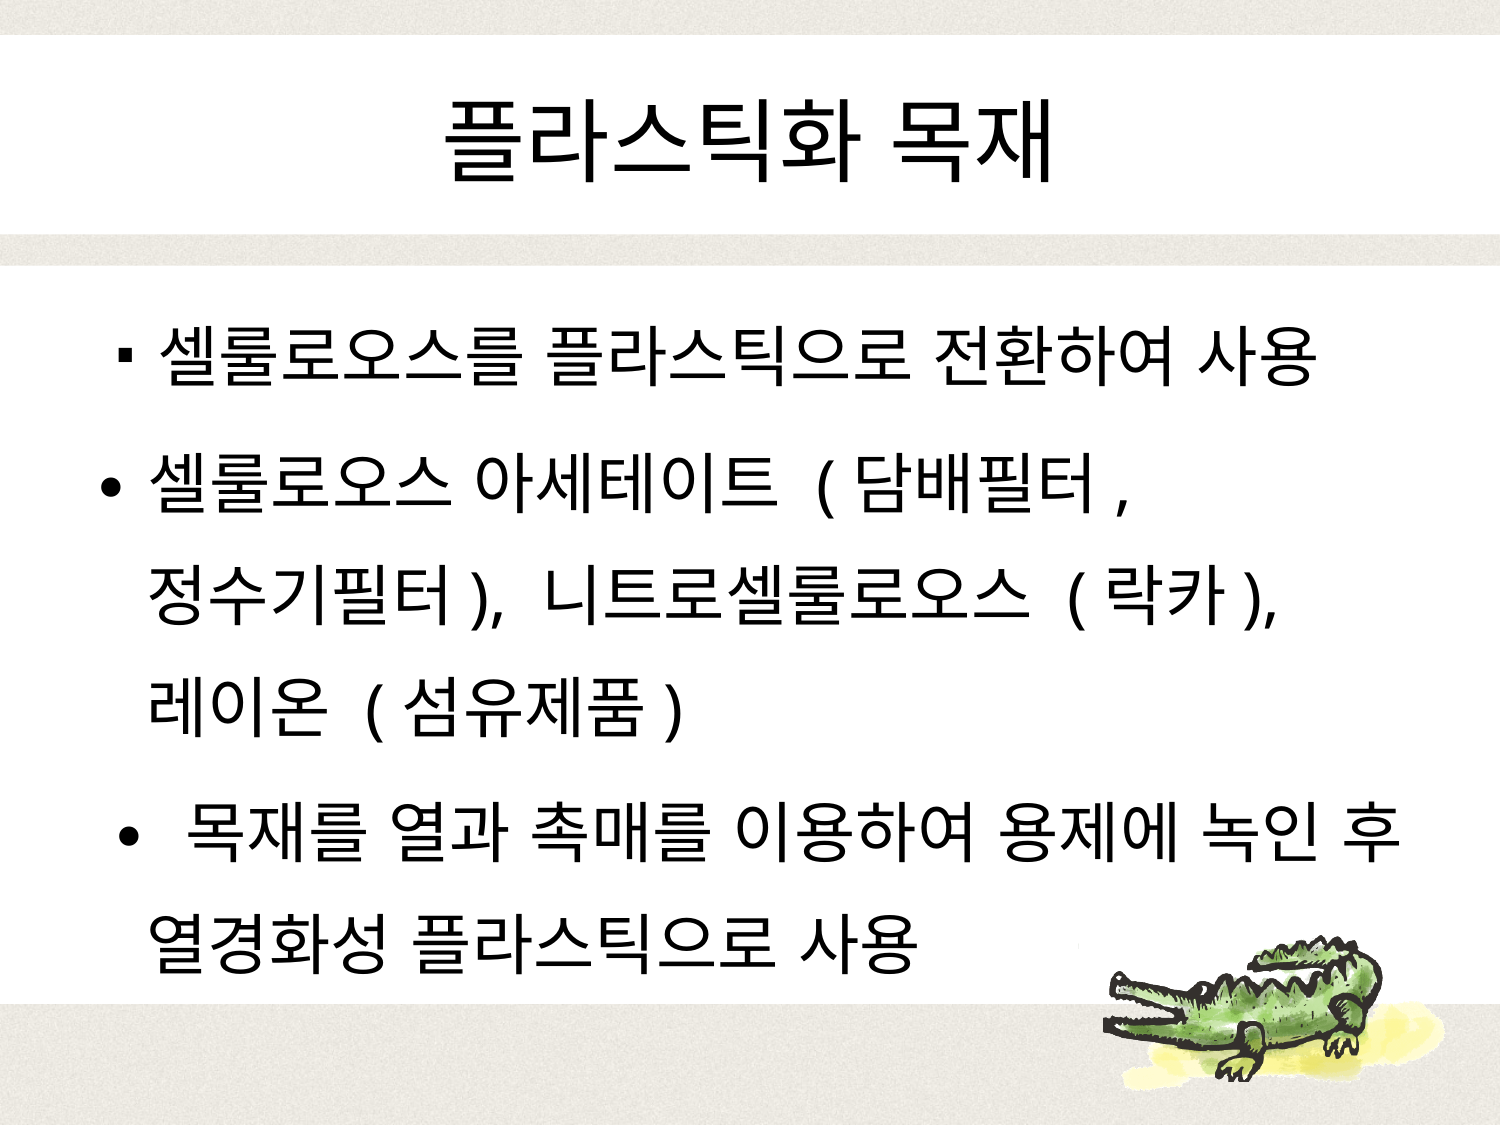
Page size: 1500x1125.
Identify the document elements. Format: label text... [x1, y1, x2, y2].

picture [0, 1004, 1500, 1125]
picture [0, 235, 1500, 265]
list ∙셀룰로오스를 플라스틱으로 전환하여 사용 ∙셀룰로오스 아세테이트 (담배필터, 정수기필터), 니트로셀룰로오스 (락카), 레이온 (섬유제품) ∙ 목재를 열과 촉매를 이용하여 용제에 녹인 후 열경화성 플라스틱으로 사용 [75, 262, 1447, 1024]
picture [0, 0, 1500, 35]
title 플라스틱화 목재 [75, 45, 1425, 233]
